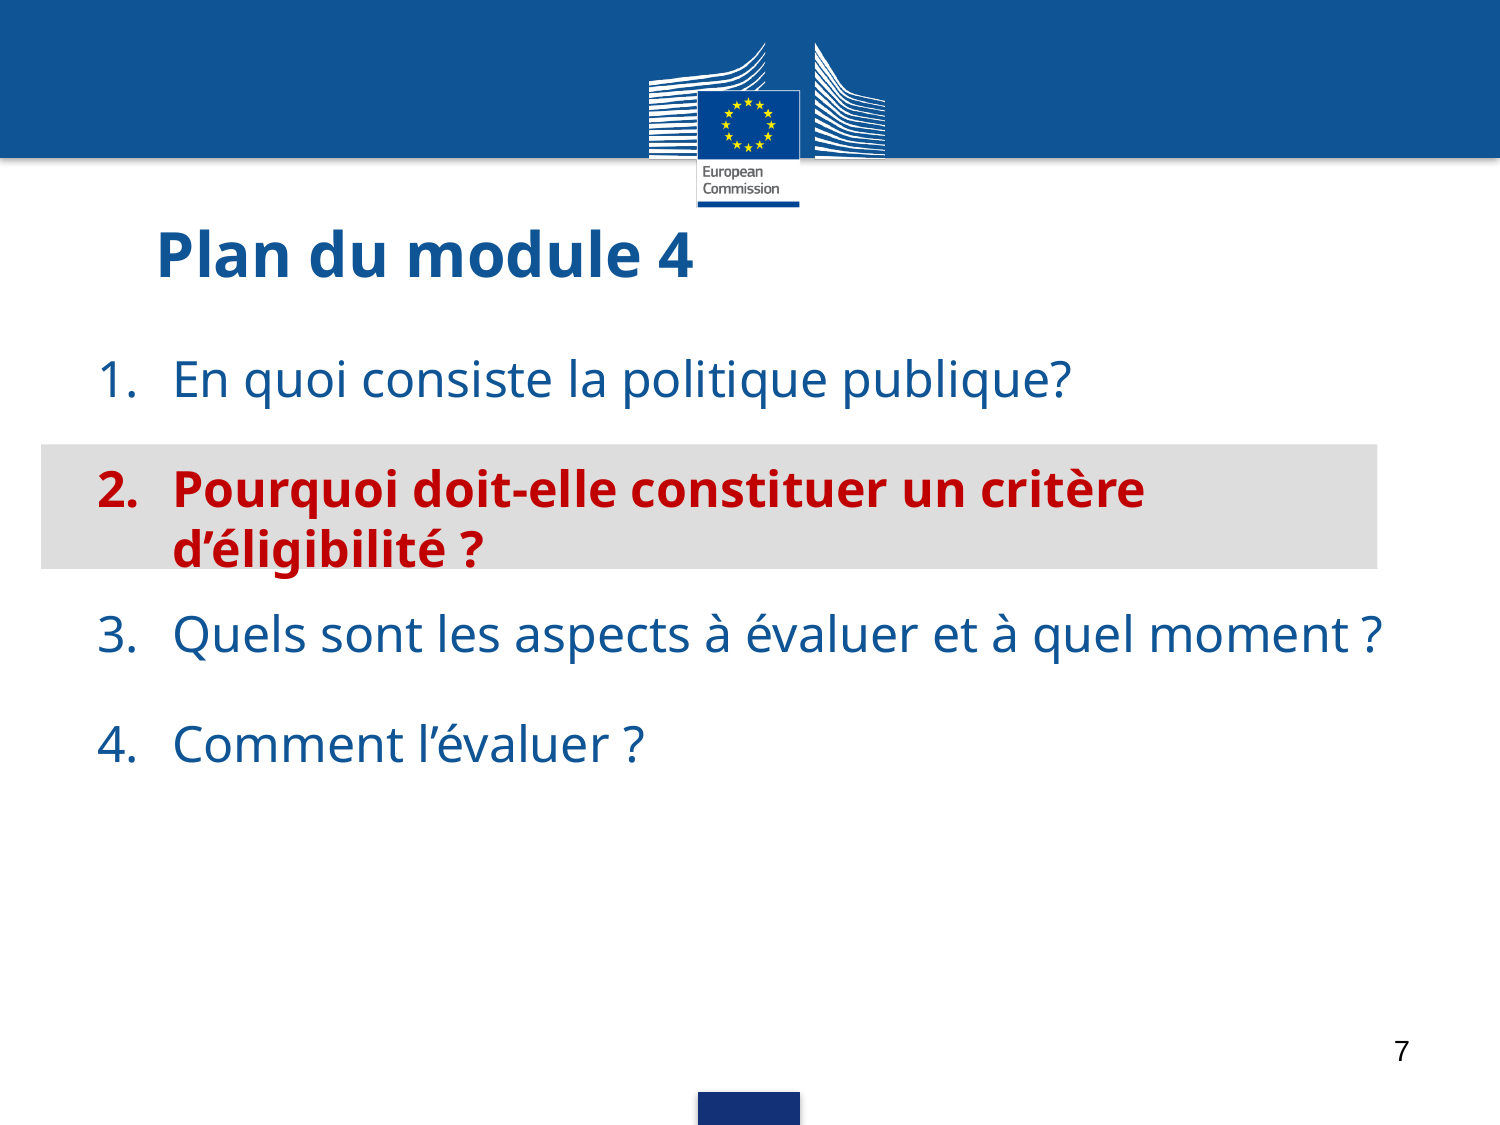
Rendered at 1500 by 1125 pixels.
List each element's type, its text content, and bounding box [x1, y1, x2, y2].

title Plan du module 4 [81, 175, 1433, 330]
text_box [41, 444, 81, 569]
picture [649, 42, 885, 175]
slide_number 7 [1074, 1024, 1426, 1103]
list En quoi consiste la politique publique? Pourquoi doit-elle constituer un critère d’éligibilité ? Quels sont les aspects à évaluer et à quel moment ? Comment l’évaluer ? [81, 339, 1433, 1059]
